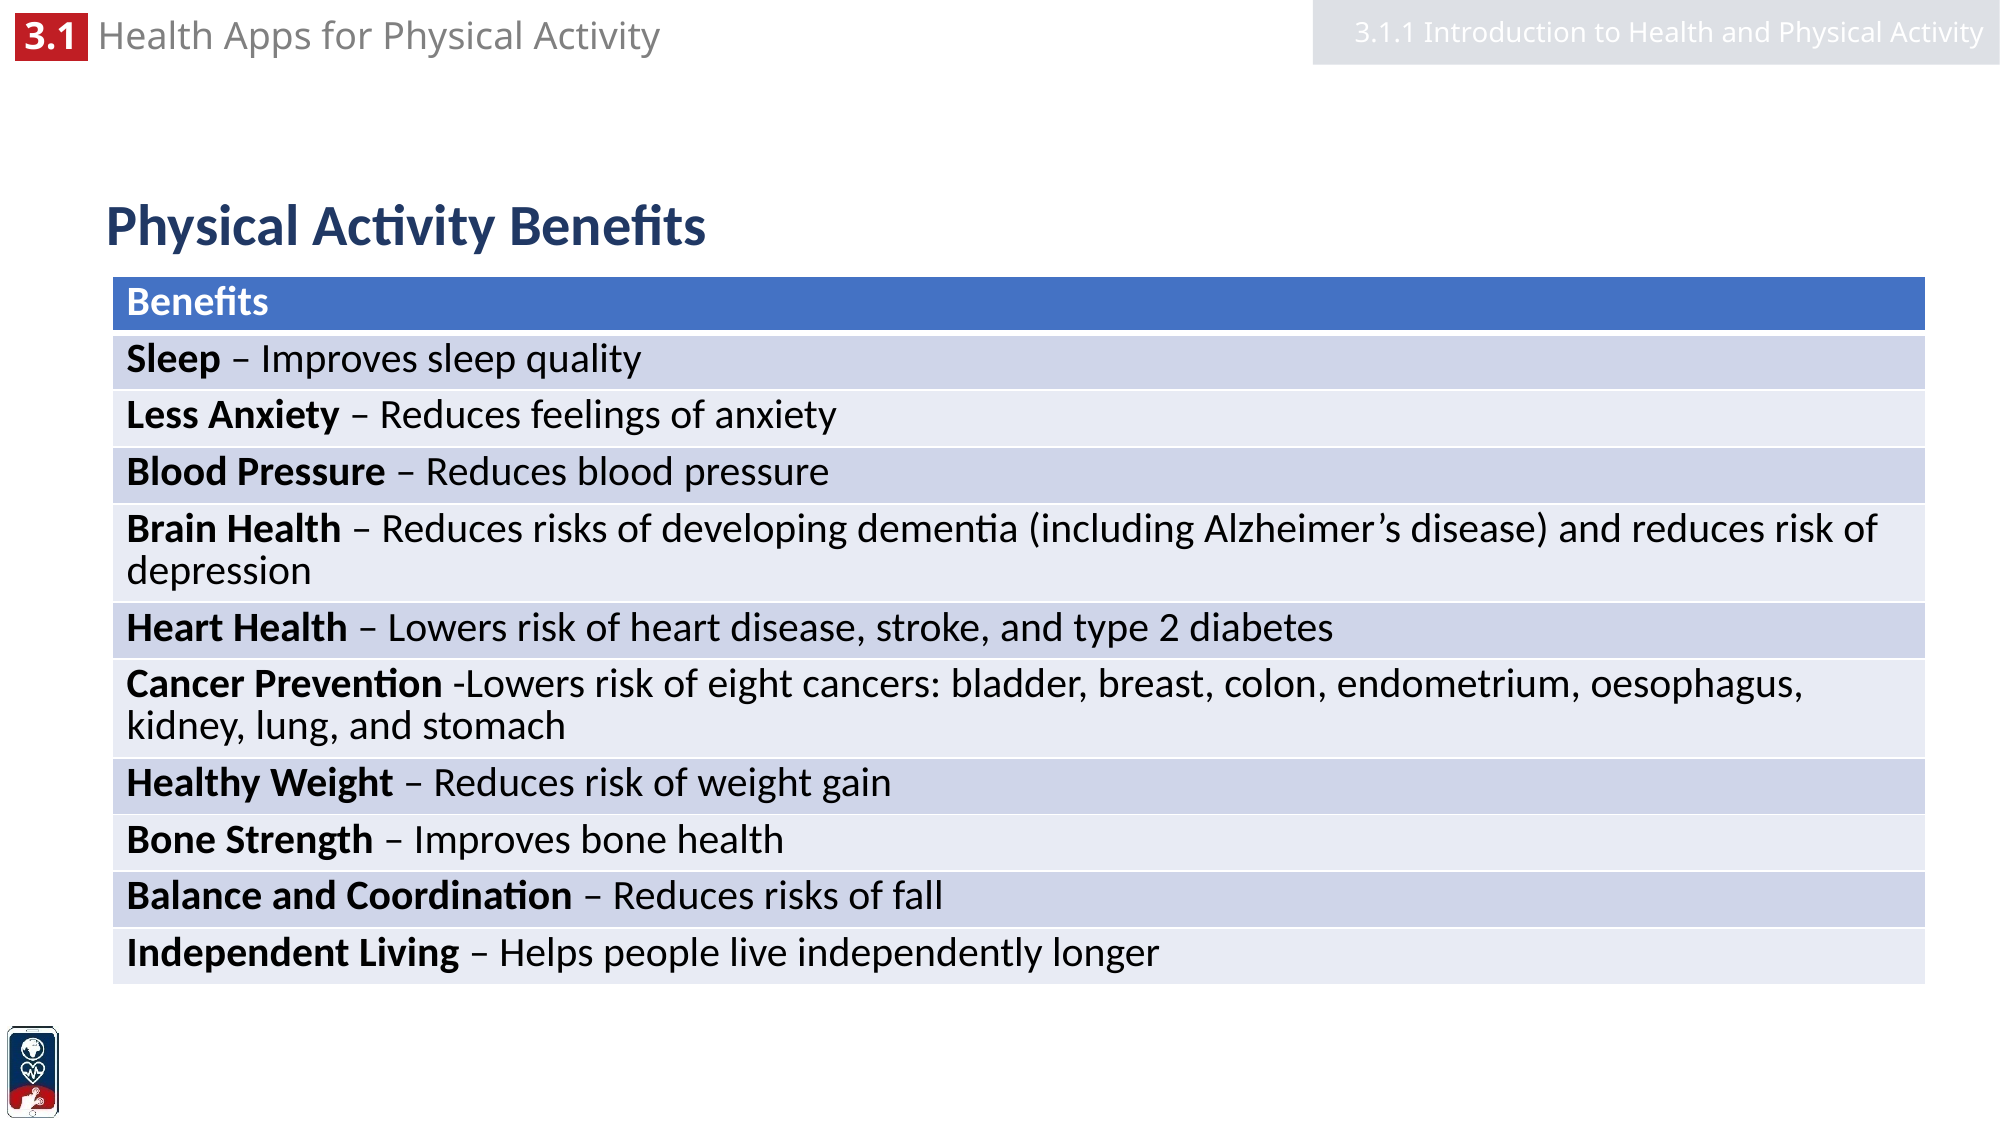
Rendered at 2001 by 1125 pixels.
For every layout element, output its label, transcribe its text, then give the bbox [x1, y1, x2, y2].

table_cell Sleep – Improves sleep quality [113, 336, 1925, 389]
table_cell Less Anxiety – Reduces feelings of anxiety [113, 391, 1925, 446]
table_cell Blood Pressure – Reduces blood pressure [113, 448, 1925, 503]
text_box 3.1.1 Introduction to Health and Physical Activity [1312, 0, 2000, 65]
table_cell Cancer Prevention -Lowers risk of eight cancers: bladder, breast, colon, endometrium, oesophagus, kidney, lung, and stomach [113, 660, 1925, 757]
table_header Benefits [113, 277, 1925, 330]
table_cell Brain Health – Reduces risks of developing dementia (including Alzheimer’s disease) and reduces risk of depression [113, 505, 1925, 601]
table_cell Healthy Weight – Reduces risk of weight gain [113, 759, 1925, 814]
table_cell Balance and Coordination – Reduces risks of fall [113, 872, 1925, 927]
table_cell Bone Strength – Improves bone health [113, 815, 1925, 870]
picture [7, 1026, 59, 1118]
title Physical Activity Benefits [91, 177, 1906, 277]
table_cell Independent Living – Helps people live independently longer [113, 929, 1925, 984]
table_cell Heart Health – Lowers risk of heart disease, stroke, and type 2 diabetes [113, 603, 1925, 658]
